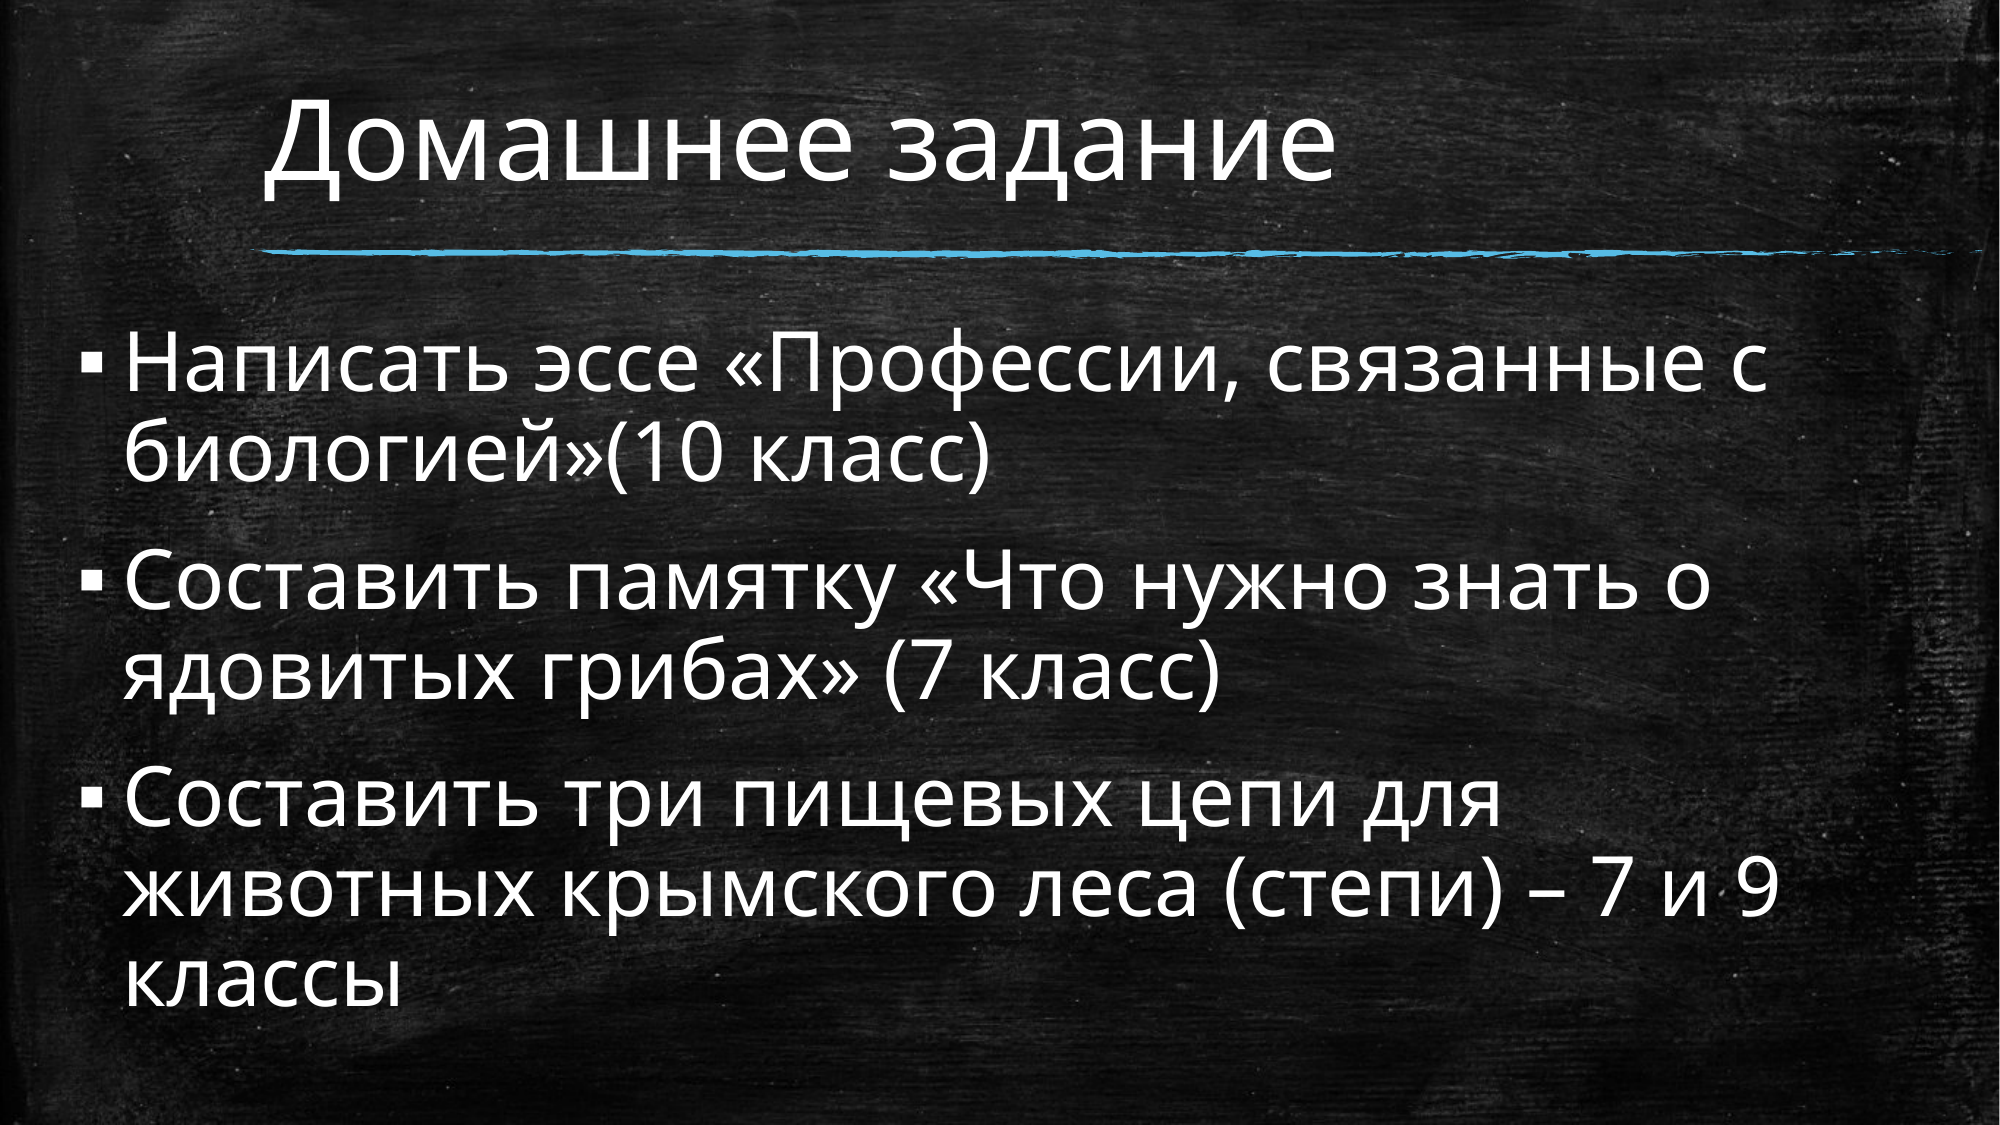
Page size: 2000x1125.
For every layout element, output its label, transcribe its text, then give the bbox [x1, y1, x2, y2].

title Домашнее задание [249, 45, 1750, 213]
list Написать эссе «Профессии, связанные с биологией»(10 класс) Составить памятку «Что нужно знать о ядовитых грибах» (7 класс) Составить три пищевых цепи для животных крымского леса (степи) – 7 и 9 классы [62, 312, 1914, 1125]
